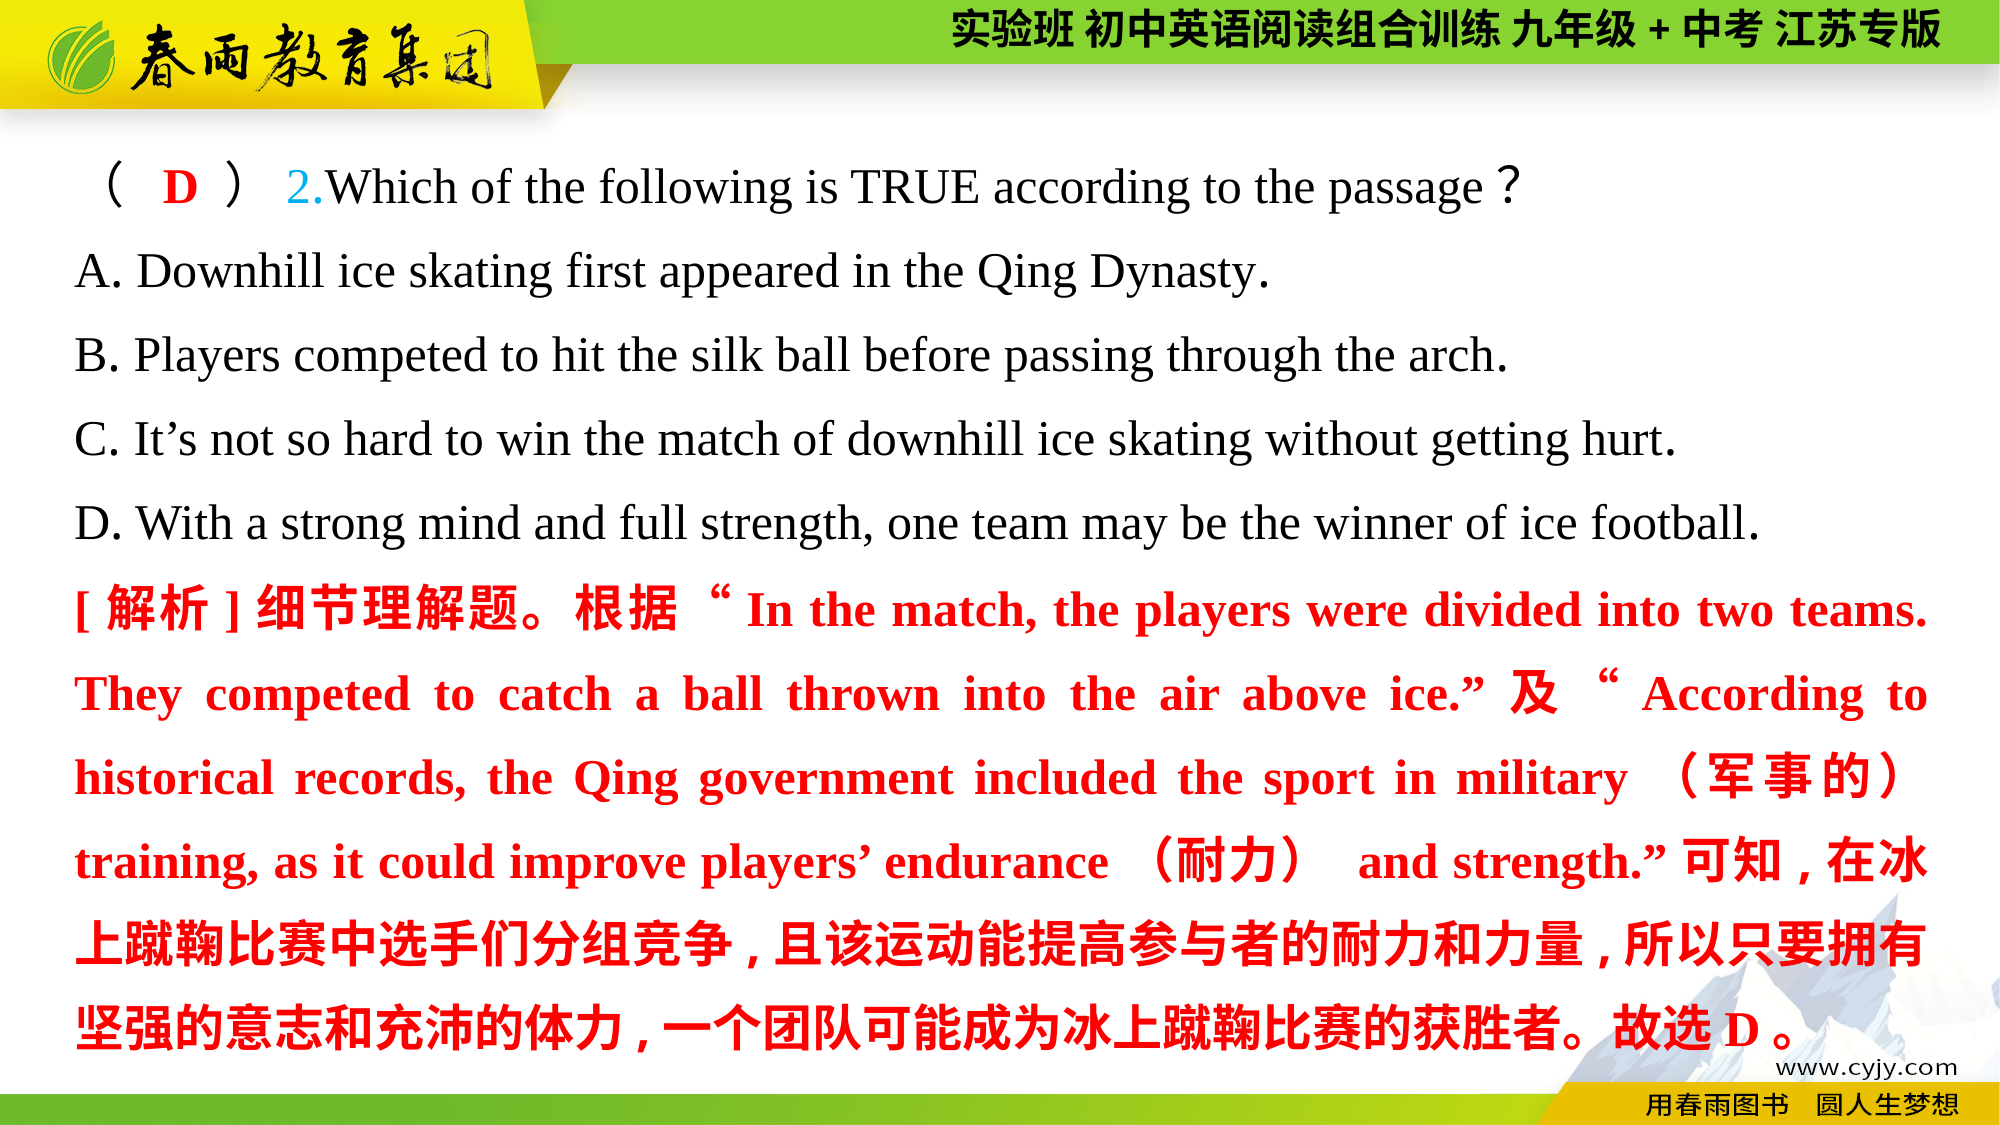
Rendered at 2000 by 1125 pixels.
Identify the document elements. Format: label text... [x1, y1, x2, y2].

text_box [解析]细节理解题。根据“In the match, the players were divided into two teams. They competed to catch a ball thrown into the air above ice.”及“According to historical records, the Qing government included the sport in military（军事的） training, as it could improve players’ endurance（耐力） and strength.”可知,在冰上蹴鞠比赛中选手们分组竞争,且该运动能提高参与者的耐力和力量,所以只要拥有坚强的意志和充沛的体力,一个团队可能成为冰上蹴鞠比赛的获胜者。故选D。 [59, 545, 1944, 1064]
text_box D [148, 121, 214, 221]
picture [0, 0, 2000, 1125]
list （ ）2.Which of the following is TRUE according to the passage？ A. Downhill ice skating first appeared in the Qing Dynasty. B. Players competed to hit the silk ball before passing through the arch. C. It’s not so hard to win the match of downhill ice skating without getting hurt. D. With a strong mind and full strength, one team may be the winner of ice football. [59, 122, 1944, 545]
